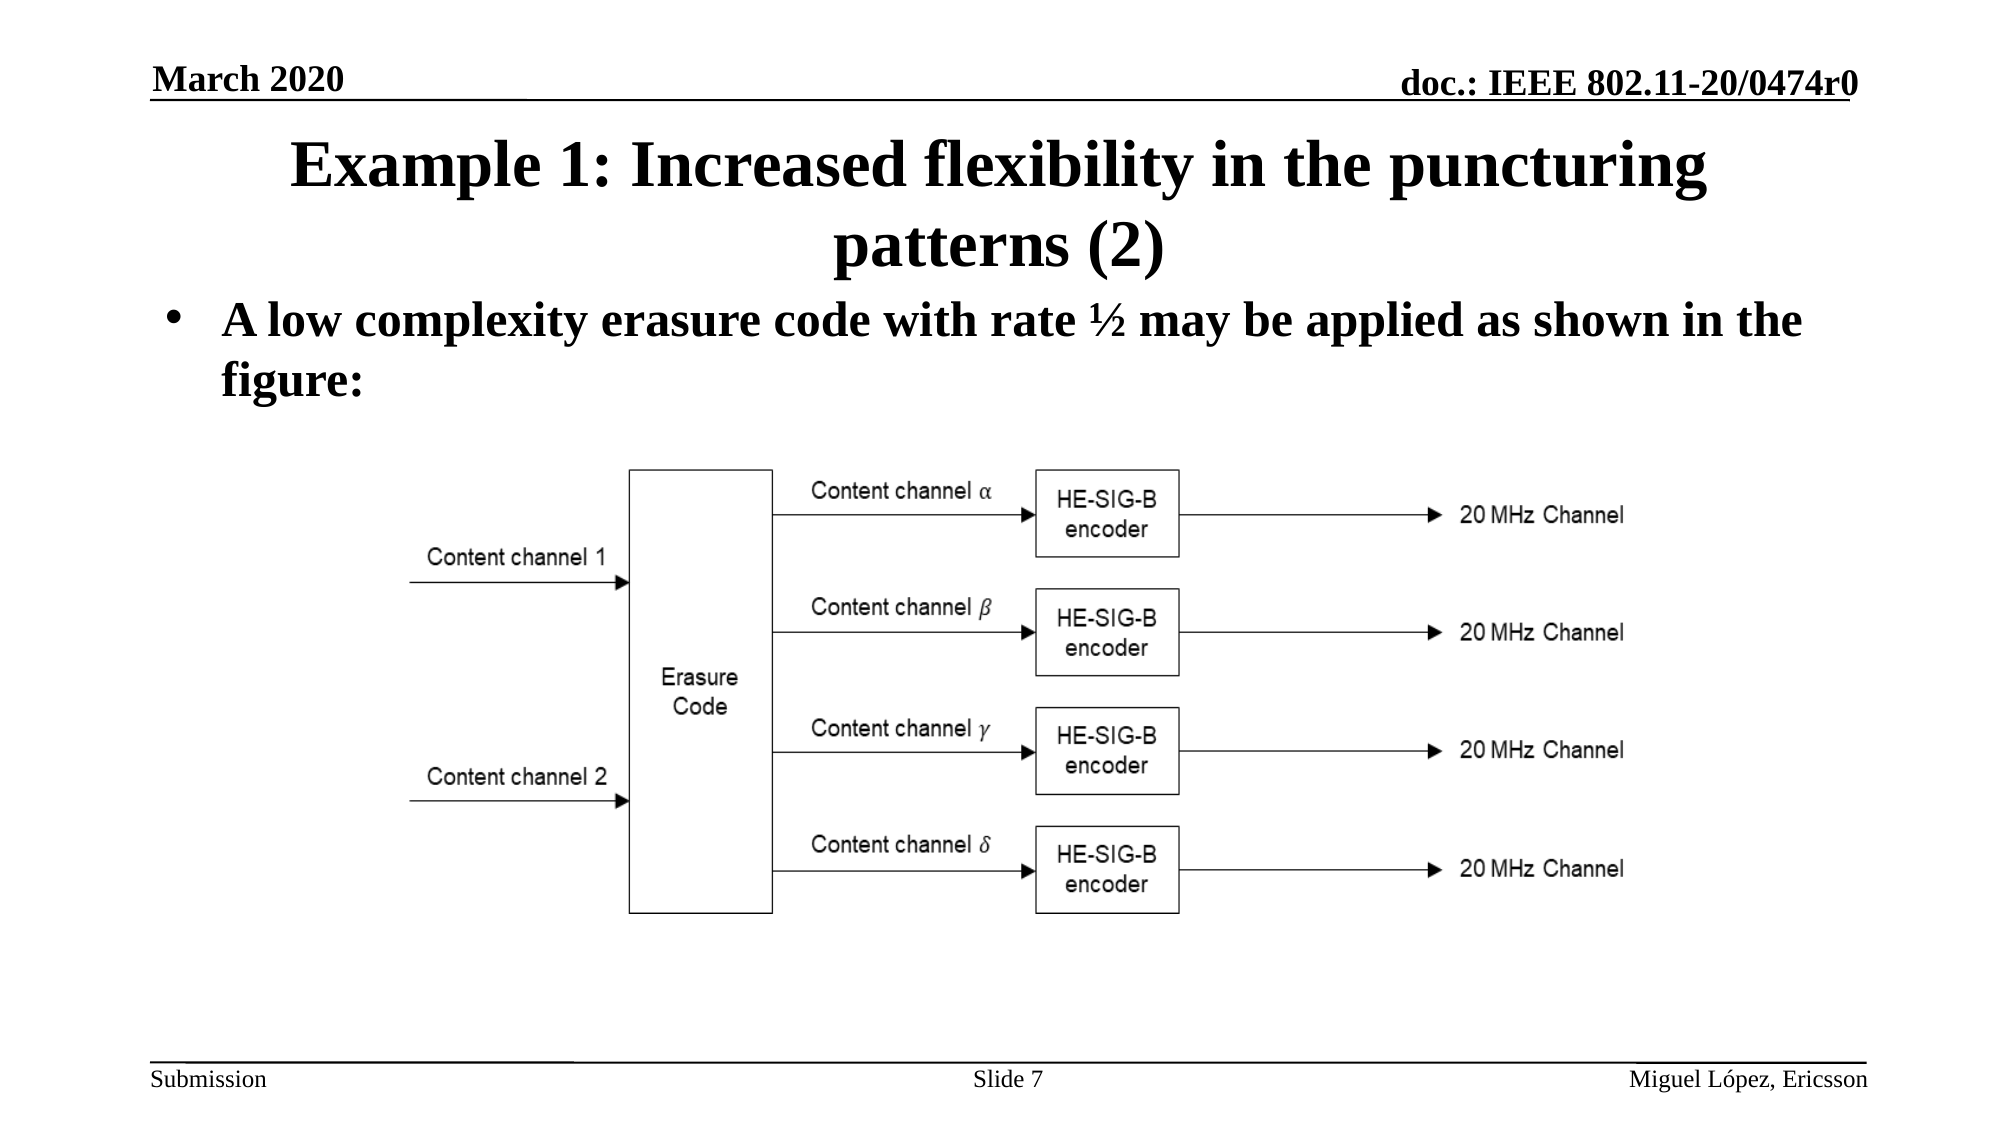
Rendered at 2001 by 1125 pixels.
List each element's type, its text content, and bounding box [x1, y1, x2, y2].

footer Miguel López, Ericsson [1171, 1061, 1869, 1093]
picture [409, 467, 1662, 915]
list A low complexity erasure code with rate ½ may be applied as shown in the figure: [149, 278, 1850, 954]
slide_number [152, 54, 563, 100]
title Example 1: Increased flexibility in the puncturing patterns (2) [149, 112, 1850, 278]
slide_number Slide 7 [950, 1061, 1067, 1123]
